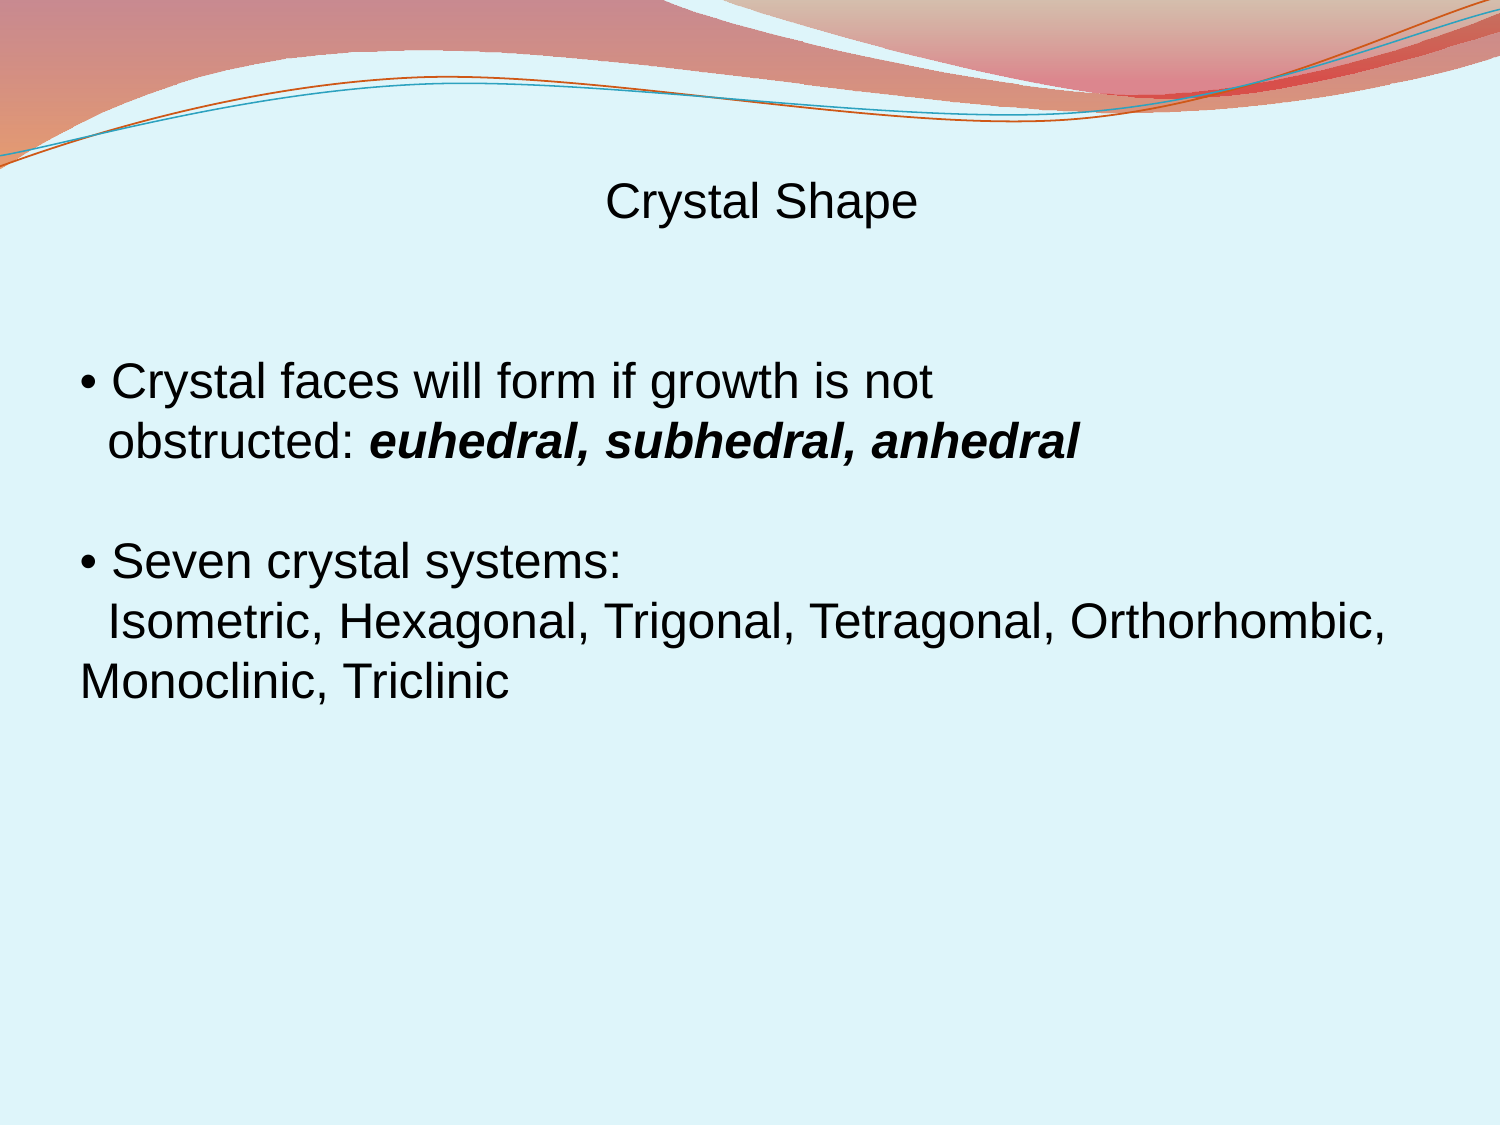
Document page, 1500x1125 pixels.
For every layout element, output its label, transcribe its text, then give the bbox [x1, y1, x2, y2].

text_box Crystal Shape • Crystal faces will form if growth is not obstructed: euhedral, subhedral, anhedral • Seven crystal systems: Isometric, Hexagonal, Trigonal, Tetragonal, Orthorhombic, Monoclinic, Triclinic [64, 160, 1459, 716]
